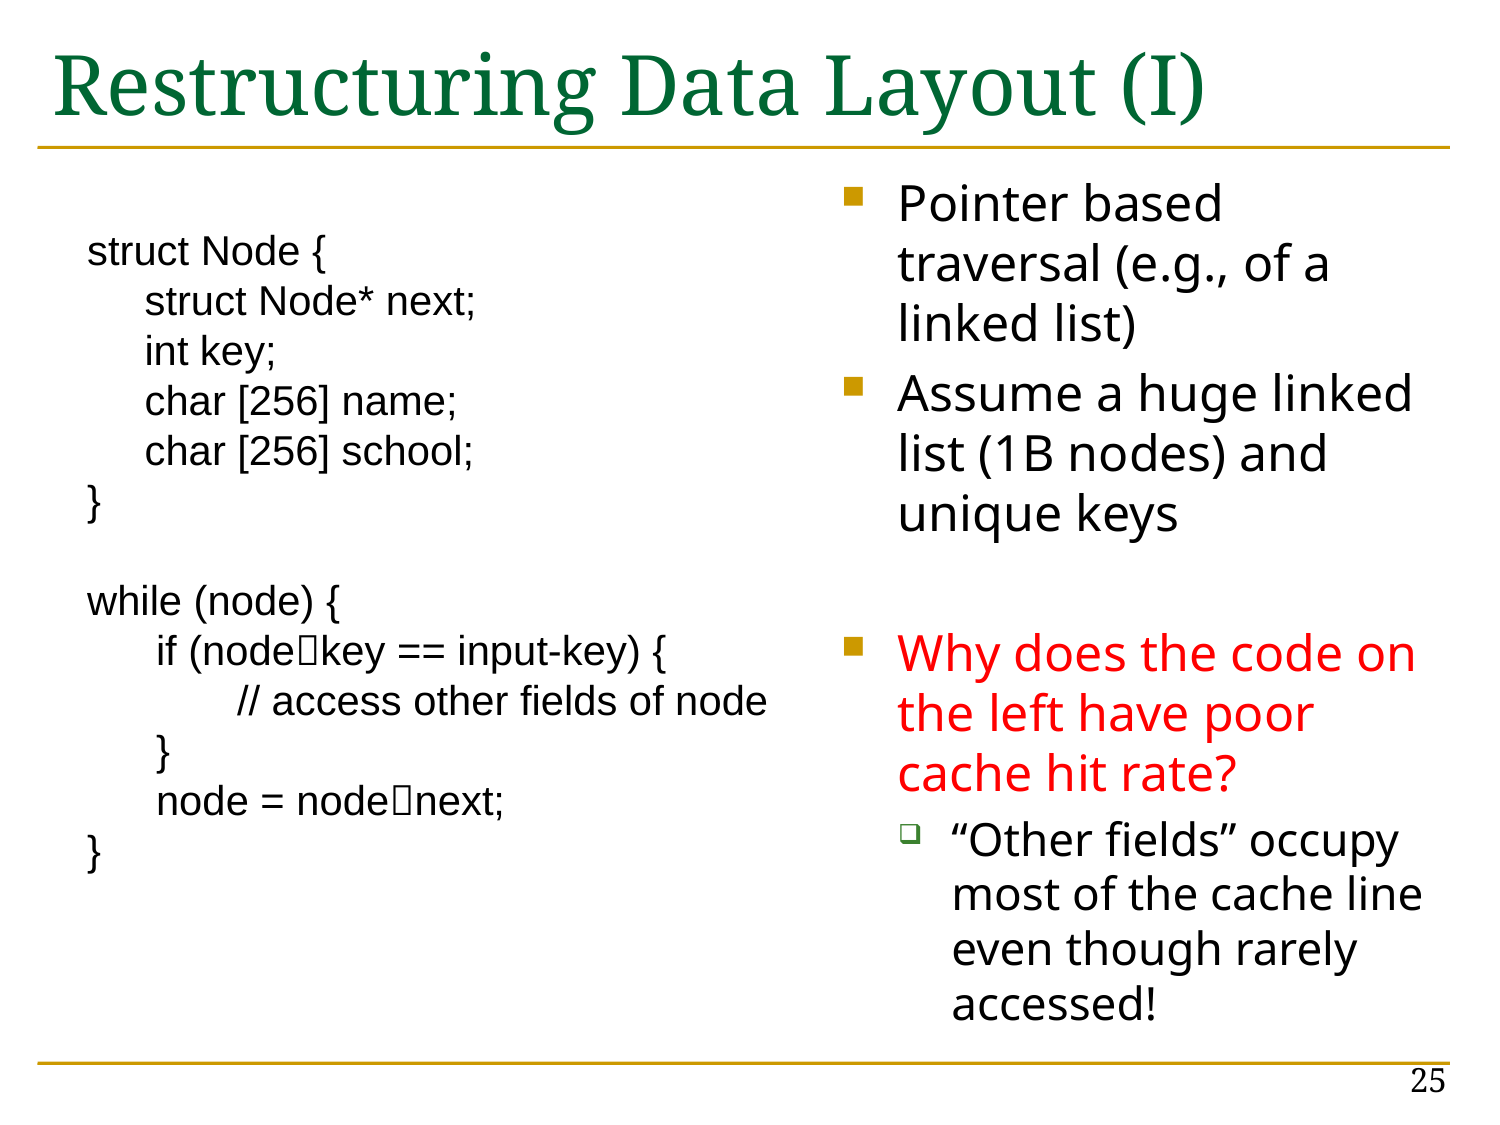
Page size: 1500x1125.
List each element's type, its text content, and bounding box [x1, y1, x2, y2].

list Pointer based traversal (e.g., of a linked list) Assume a huge linked list (1B nodes) and unique keys Why does the code on the left have poor cache hit rate? “Other fields” occupy most of the cache line even though rarely accessed! [826, 163, 1450, 1016]
text_box struct Node { struct Node* next; int key; char [256] name; char [256] school; } while (node) { if (nodekey == input-key) { // access other fields of node } node = nodenext; } [72, 216, 789, 932]
title Restructuring Data Layout (I) [37, 24, 1450, 200]
slide_number 25 [1111, 1036, 1462, 1112]
